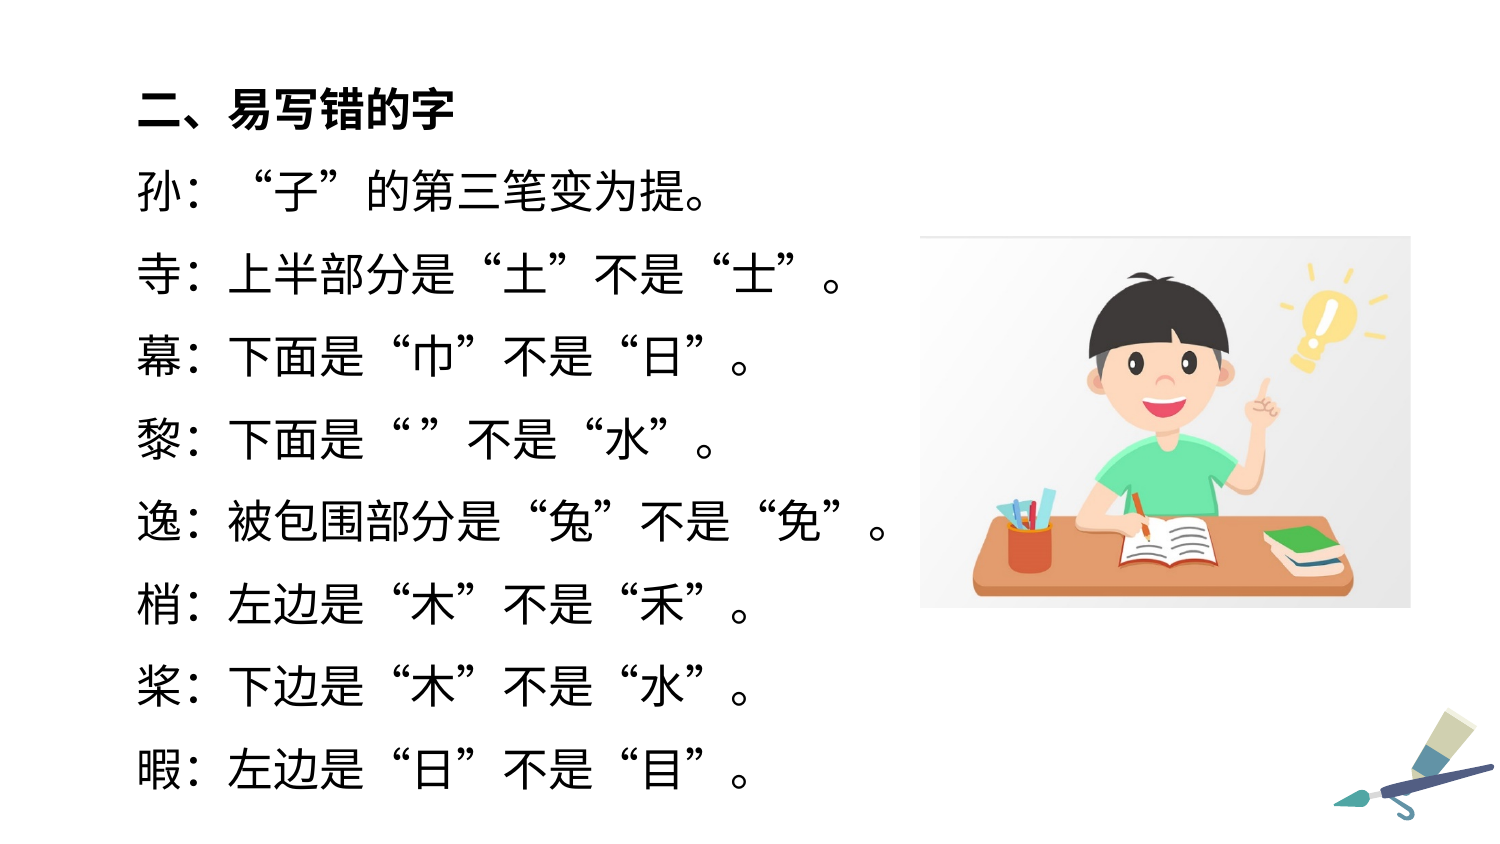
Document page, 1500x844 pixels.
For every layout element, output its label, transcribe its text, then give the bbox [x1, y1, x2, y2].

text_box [1358, 708, 1481, 844]
text_box 二、易写错的字 孙：“子”的第三笔变为提。 寺：上半部分是“土”不是“士”。 幕：下面是“巾”不是“日”。 黎：下面是“ ”不是“水”。 逸：被包围部分是“兔”不是“免”。 梢：左边是“木”不是“禾”。 桨：下边是“木”不是“水”。 暇：左边是“日”不是“目”。 [121, 45, 1314, 803]
picture [919, 236, 1411, 608]
